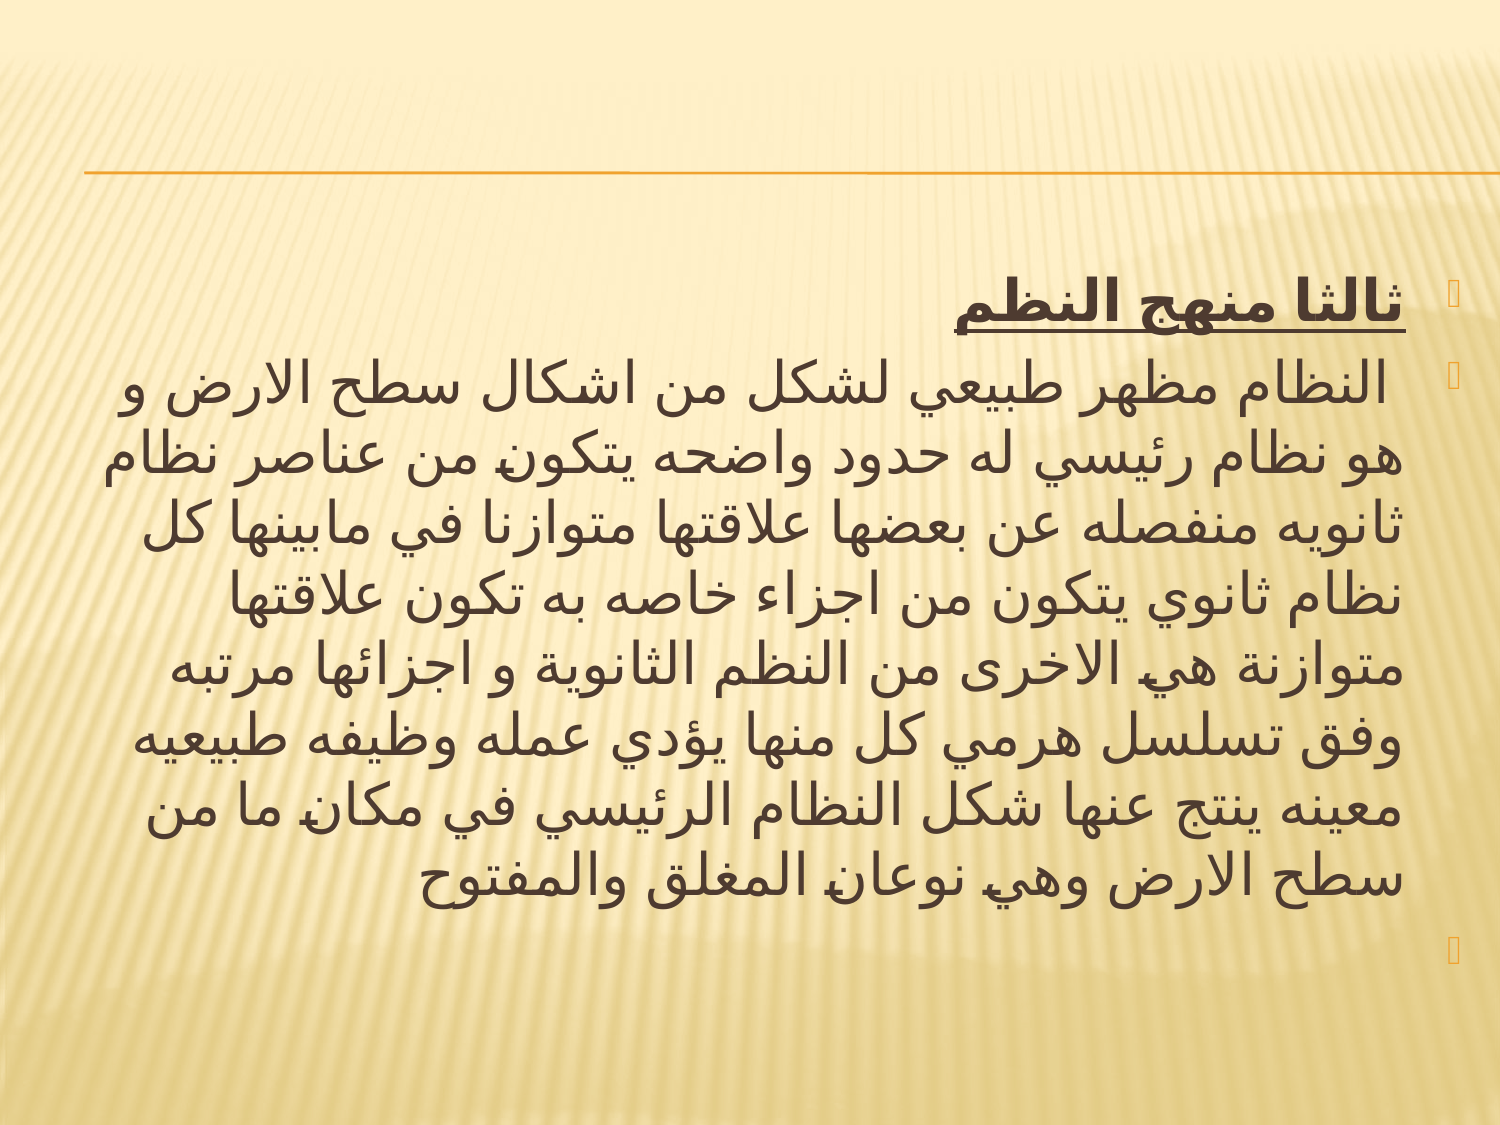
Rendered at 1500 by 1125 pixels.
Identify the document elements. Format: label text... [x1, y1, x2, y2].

list ثالثا منهج النظم النظام مظهر طبيعي لشكل من اشكال سطح الارض و هو نظام رئيسي له حدود واضحه يتكون من عناصر نظام ثانويه منفصله عن بعضها علاقتها متوازنا في مابينها كل نظام ثانوي يتكون من اجزاء خاصه به تكون علاقتها متوازنة هي الاخرى من النظم الثانوية و اجزائها مرتبه وفق تسلسل هرمي كل منها يؤدي عمله وظيفه طبيعيه معينه ينتج عنها شكل النظام الرئيسي في مكان ما من سطح الارض وهي نوعان المغلق والمفتوح [50, 254, 1475, 998]
